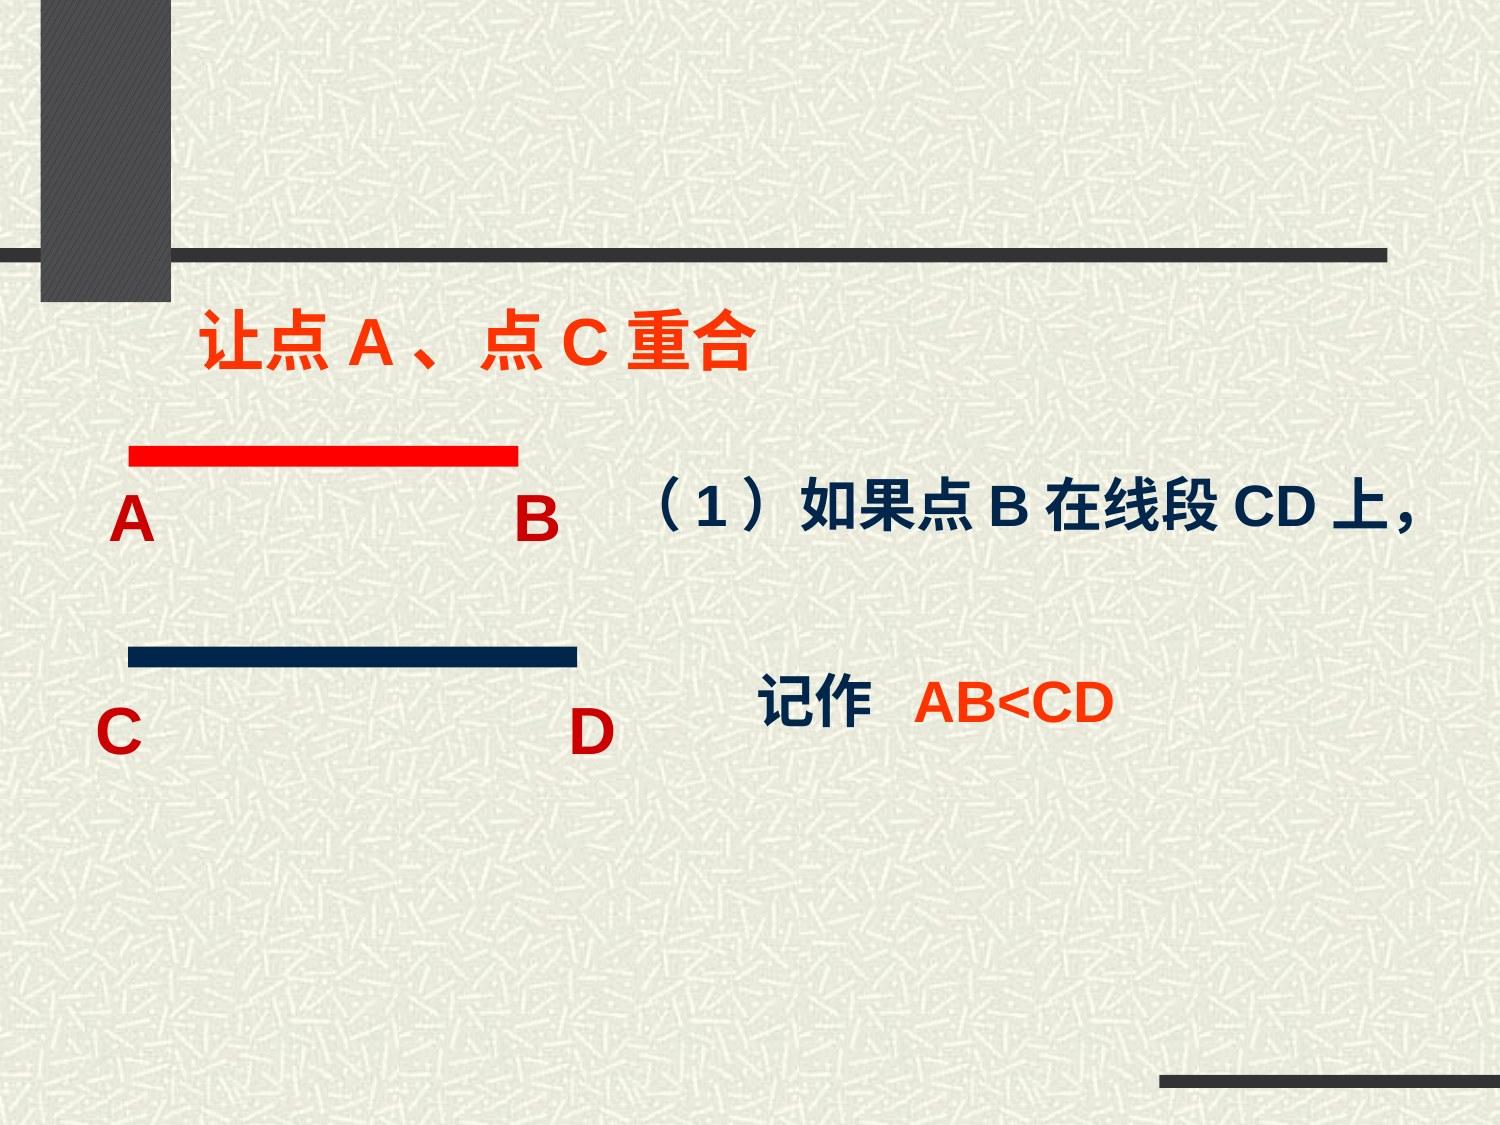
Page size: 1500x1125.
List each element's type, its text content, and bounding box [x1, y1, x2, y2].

picture [0, 0, 40, 248]
picture [0, 0, 1500, 1125]
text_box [92, 455, 578, 563]
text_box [80, 656, 632, 777]
text_box 让点A、点C重合 [183, 290, 857, 386]
text_box （1）如果点B在线段CD上， 记作 AB<CD [608, 432, 1471, 742]
